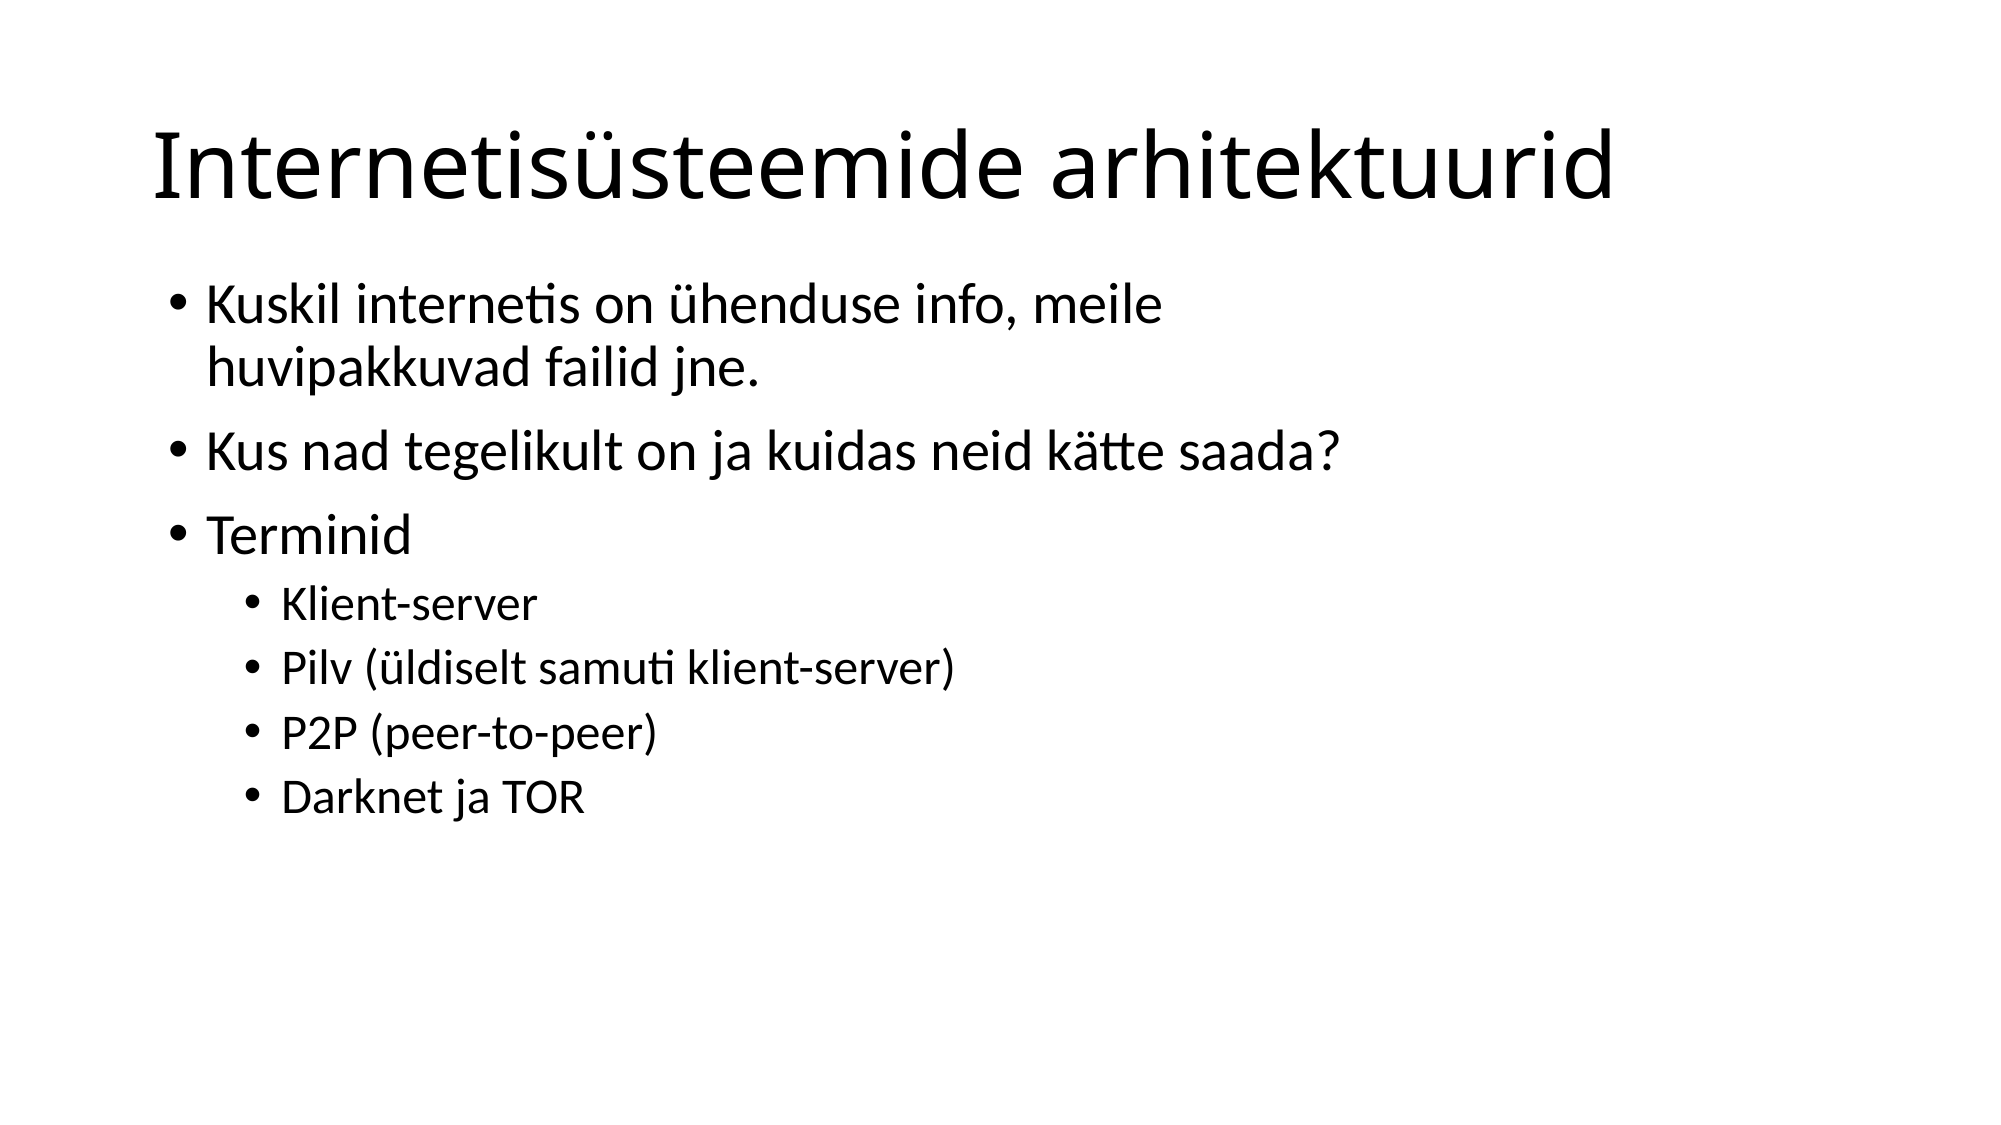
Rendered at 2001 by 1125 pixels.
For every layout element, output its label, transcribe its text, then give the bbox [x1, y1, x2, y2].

list Kuskil internetis on ühenduse info, meile huvipakkuvad failid jne. Kus nad tegelikult on ja kuidas neid kätte saada? Terminid Klient-server Pilv (üldiselt samuti klient-server) P2P (peer-to-peer) Darknet ja TOR [153, 266, 1504, 1009]
title Internetisüsteemide arhitektuurid [137, 59, 1863, 278]
